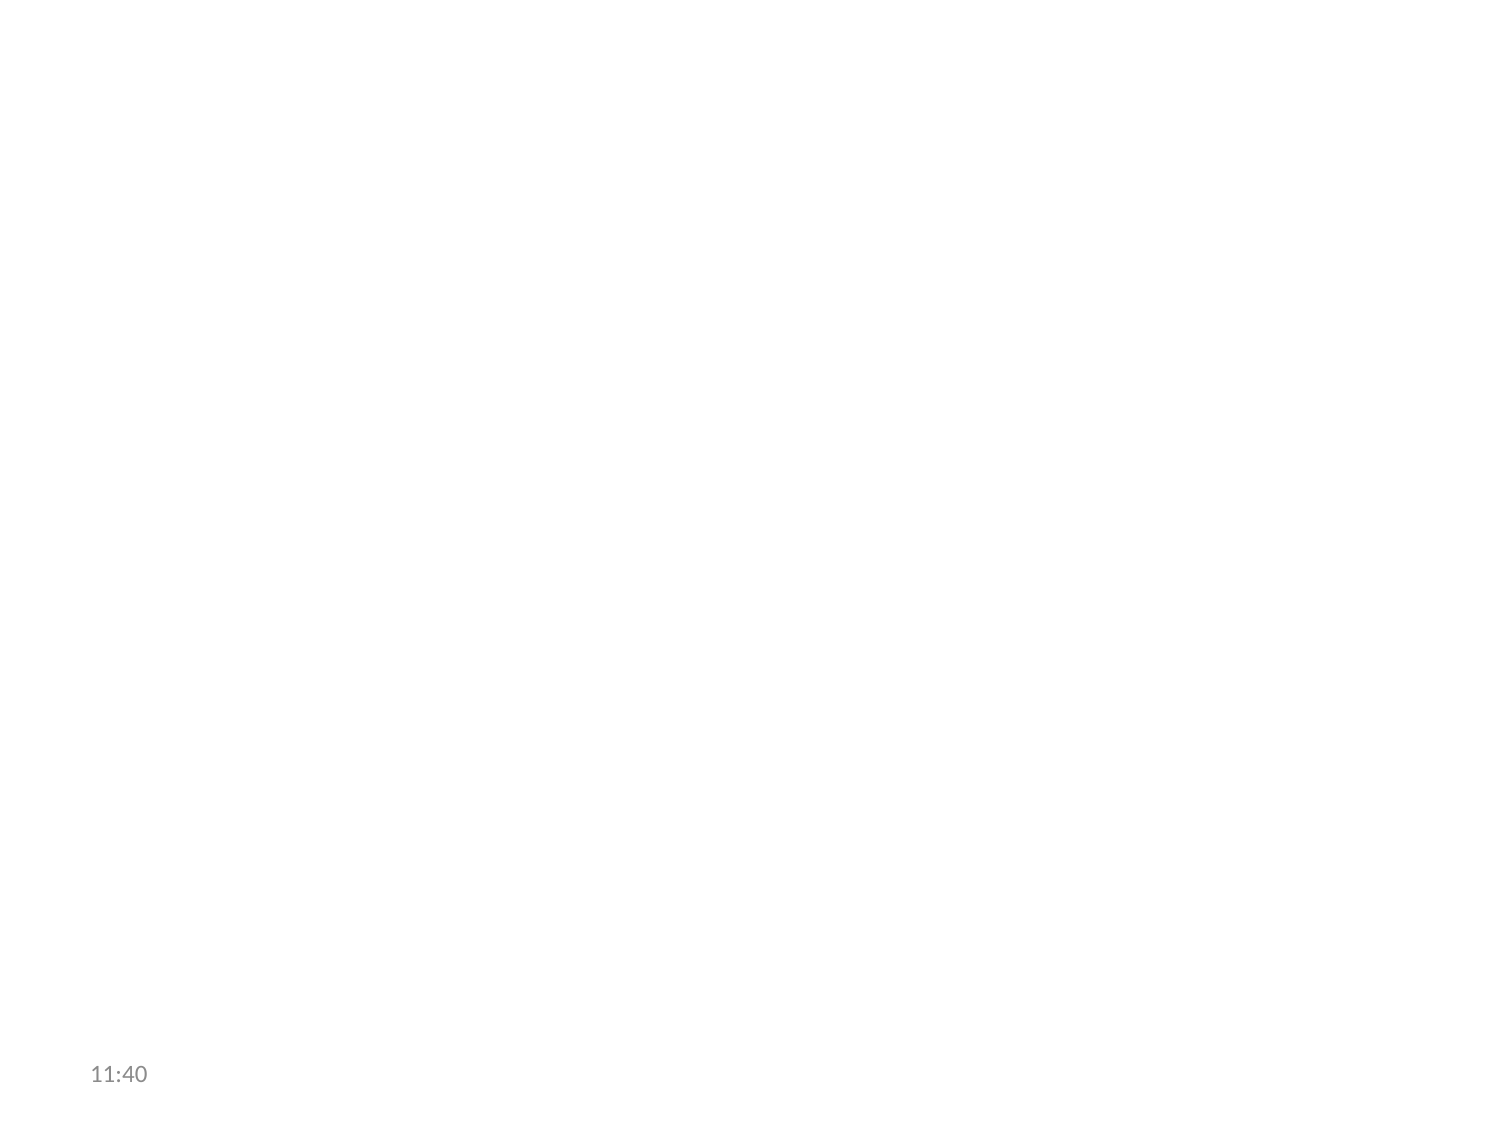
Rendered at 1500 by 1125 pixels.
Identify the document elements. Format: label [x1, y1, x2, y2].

slide_number [75, 1042, 425, 1103]
